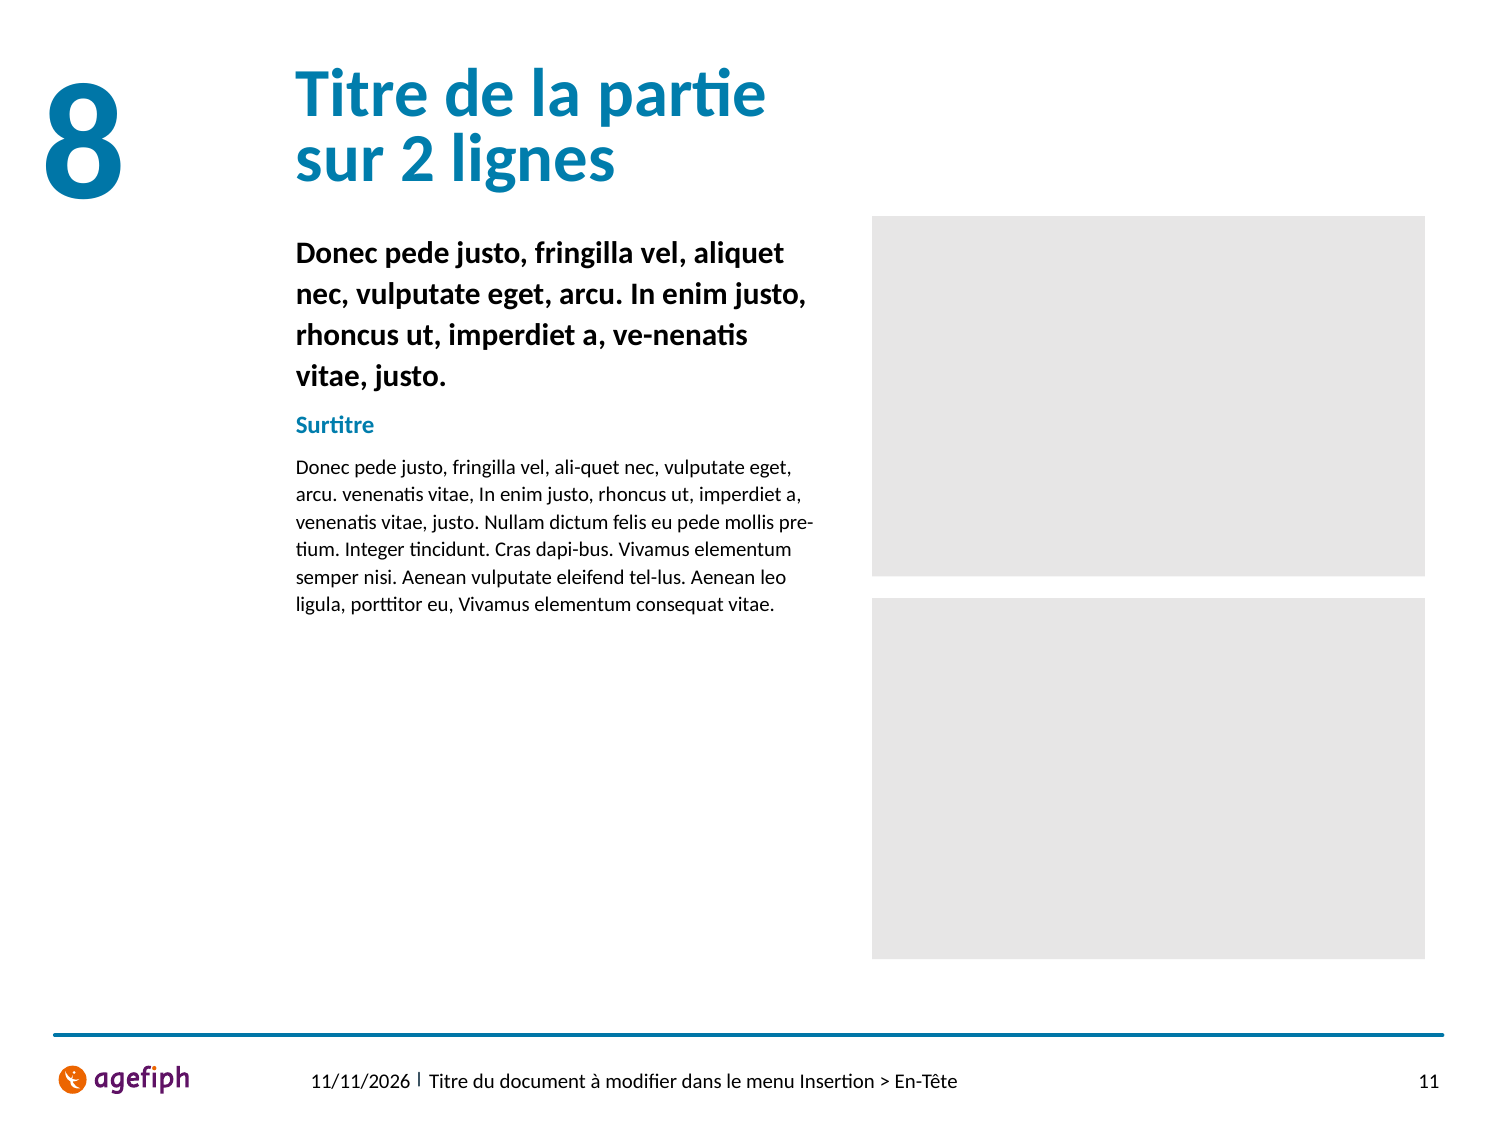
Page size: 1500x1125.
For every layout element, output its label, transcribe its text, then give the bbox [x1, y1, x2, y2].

list 8 [41, 43, 249, 201]
text_box [871, 597, 1426, 960]
slide_number 11 [1116, 1051, 1455, 1111]
list Donec pede justo, fringilla vel, aliquet nec, vulputate eget, arcu. In enim justo, rhoncus ut, imperdiet a, ve-nenatis vitae, justo. Surtitre Donec pede justo, fringilla vel, ali-quet nec, vulputate eget, arcu. venenatis vitae, In enim justo, rhoncus ut, imperdiet a, venenatis vitae, justo. Nullam dictum felis eu pede mollis pre-tium. Integer tincidunt. Cras dapi-bus. Vivamus elementum semper nisi. Aenean vulputate eleifend tel-lus. Aenean leo ligula, porttitor eu, Vivamus elementum consequat vitae. [280, 220, 836, 1014]
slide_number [254, 1051, 414, 1111]
title Titre de la partie sur 2 lignes [280, 71, 1427, 187]
footer Titre du document à modifier dans le menu Insertion > En-Tête [414, 1051, 1086, 1111]
text_box [871, 215, 1426, 577]
